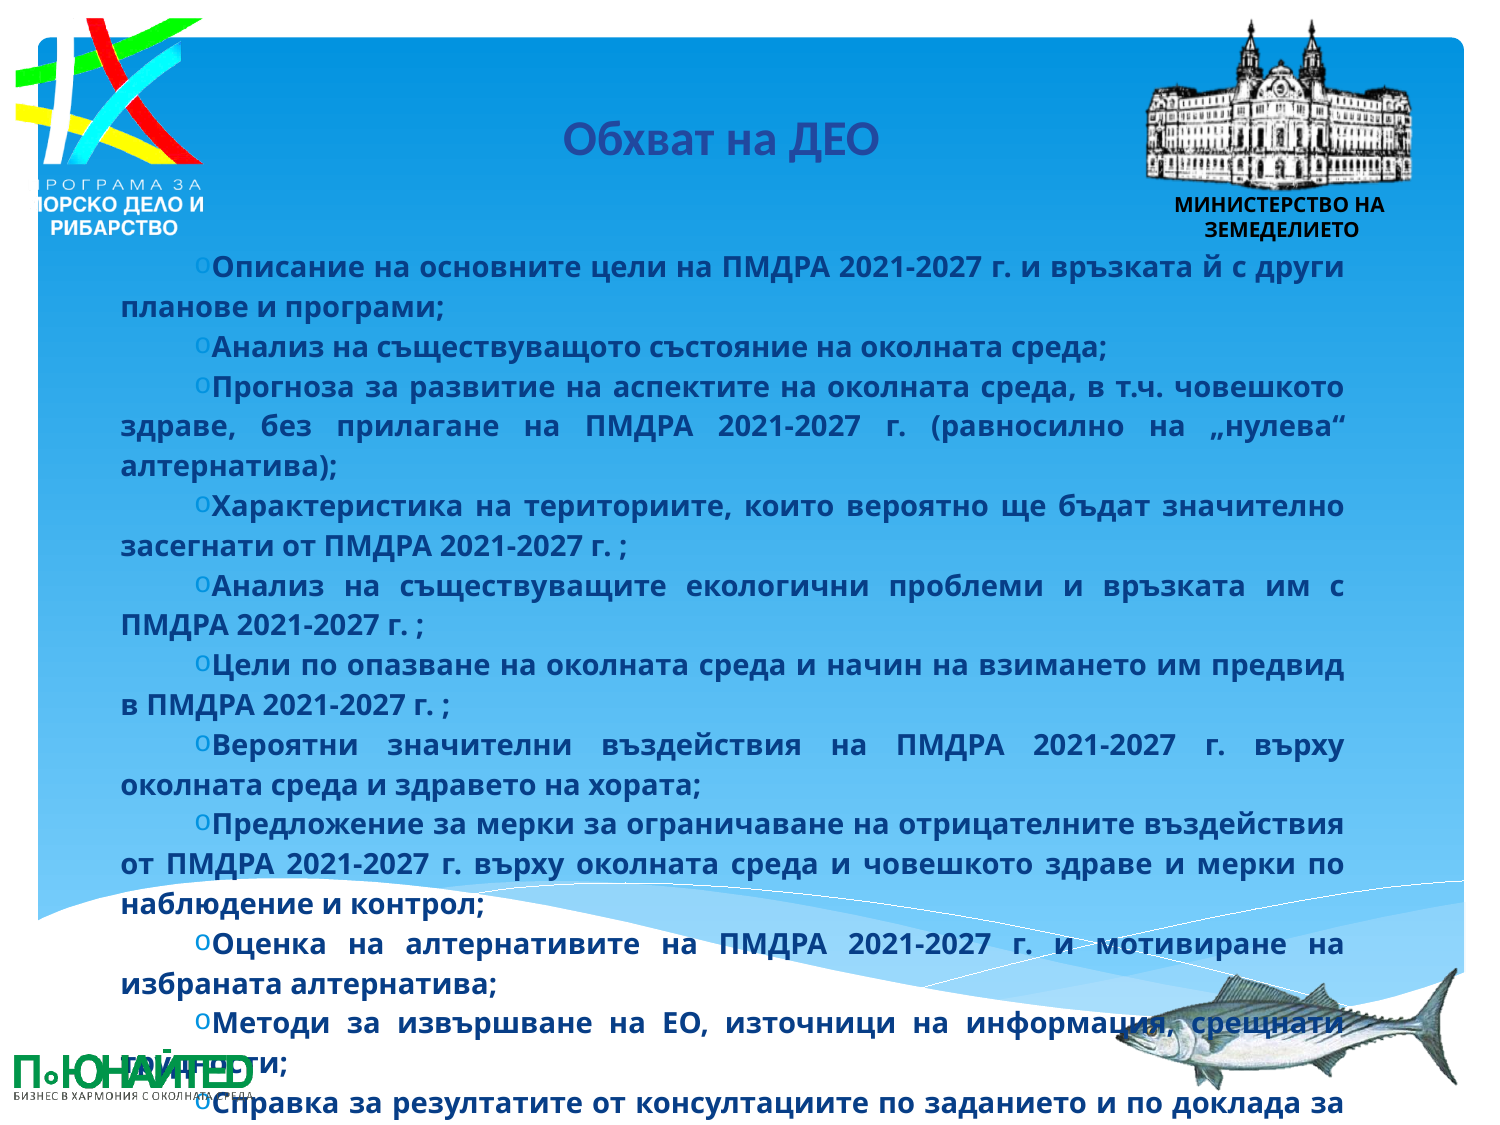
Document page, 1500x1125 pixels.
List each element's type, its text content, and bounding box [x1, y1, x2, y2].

subtitle [28, 276, 105, 1005]
picture [0, 8, 215, 241]
subtitle [1361, 276, 1462, 962]
text_box Обхват на ДЕО [220, 109, 1082, 173]
text_box Описание на основните цели на ПМДРА 2021-2027 г. и връзката й с други планове и програми; Анализ на съществуващото състояние на околната среда; Прогноза за развитие на аспектите на околната среда, в т.ч. човешкото здраве, без прилагане на ПМДРА 2021-2027 г. (равносилно на „нулева“ алтернатива); Характеристика на териториите, които вероятно ще бъдат значително засегнати от ПМДРА 2021-2027 г. ; Анализ на съществуващите екологични проблеми и връзката им с ПМДРА 2021-2027 г. ; Цели по опазване на околната среда и начин на взимането им предвид в ПМДРА 2021-2027 г. ; Вероятни значителни въздействия на ПМДРА 2021-2027 г. върху околната среда и здравето на хората; Предложение за мерки за ограничаване на отрицателните въздействия от ПМДРА 2021-2027 г. върху околната среда и човешкото здраве и мерки по наблюдение и контрол; Оценка на алтернативите на ПМДРА 2021-2027 г. и мотивиране на избраната алтернатива; Методи за извършване на ЕО, източници на информация, срещнати трудности; Справка за резултатите от консултациите по заданието и по доклада за ЕО; Заключение. [105, 236, 1361, 1125]
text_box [1088, 13, 1476, 250]
picture [199, 1096, 206, 1102]
picture [13, 1049, 253, 1102]
picture [1111, 963, 1464, 1095]
